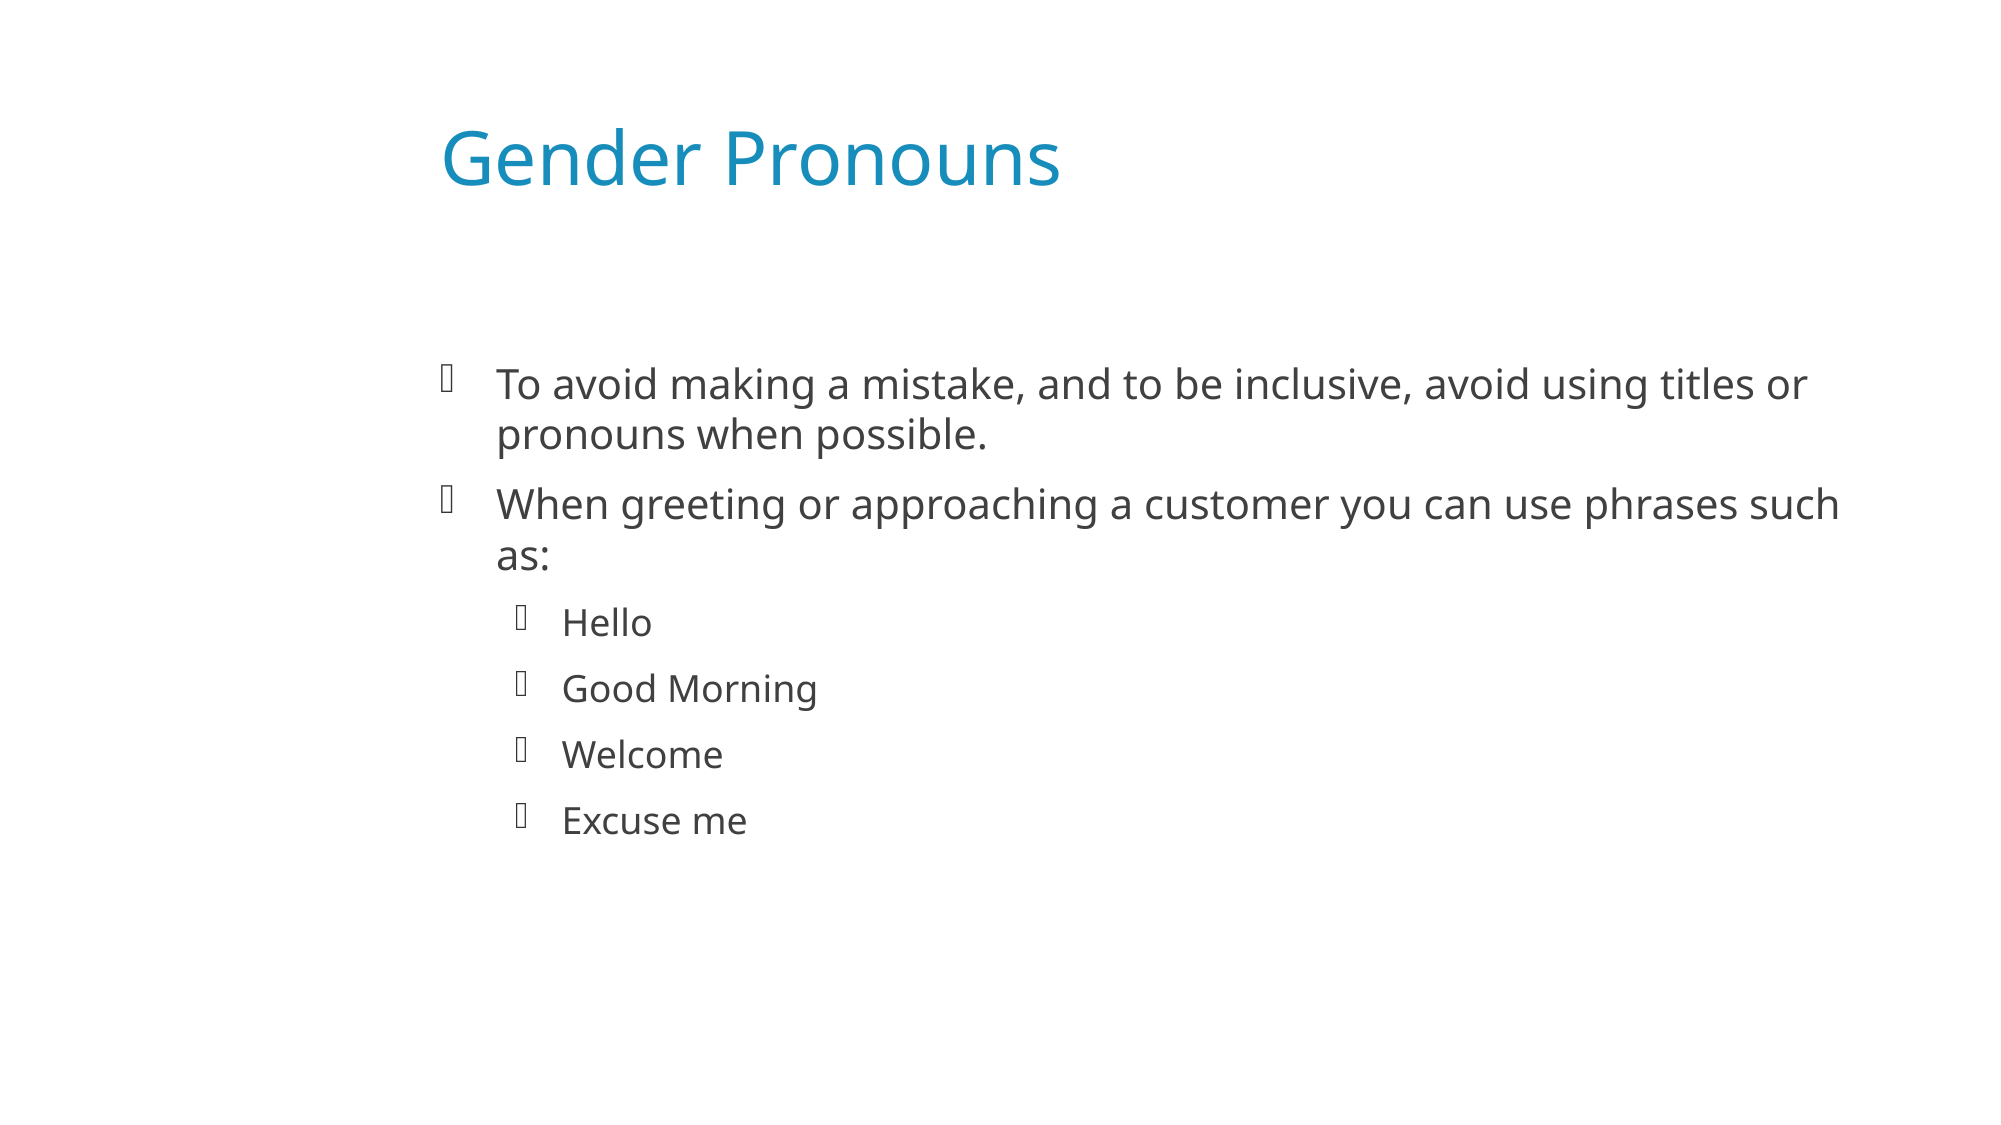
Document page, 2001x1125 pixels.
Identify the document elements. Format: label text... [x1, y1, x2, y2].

title Gender Pronouns [425, 102, 1888, 313]
list To avoid making a mistake, and to be inclusive, avoid using titles or pronouns when possible. When greeting or approaching a customer you can use phrases such as: Hello Good Morning Welcome Excuse me [424, 350, 1888, 1074]
